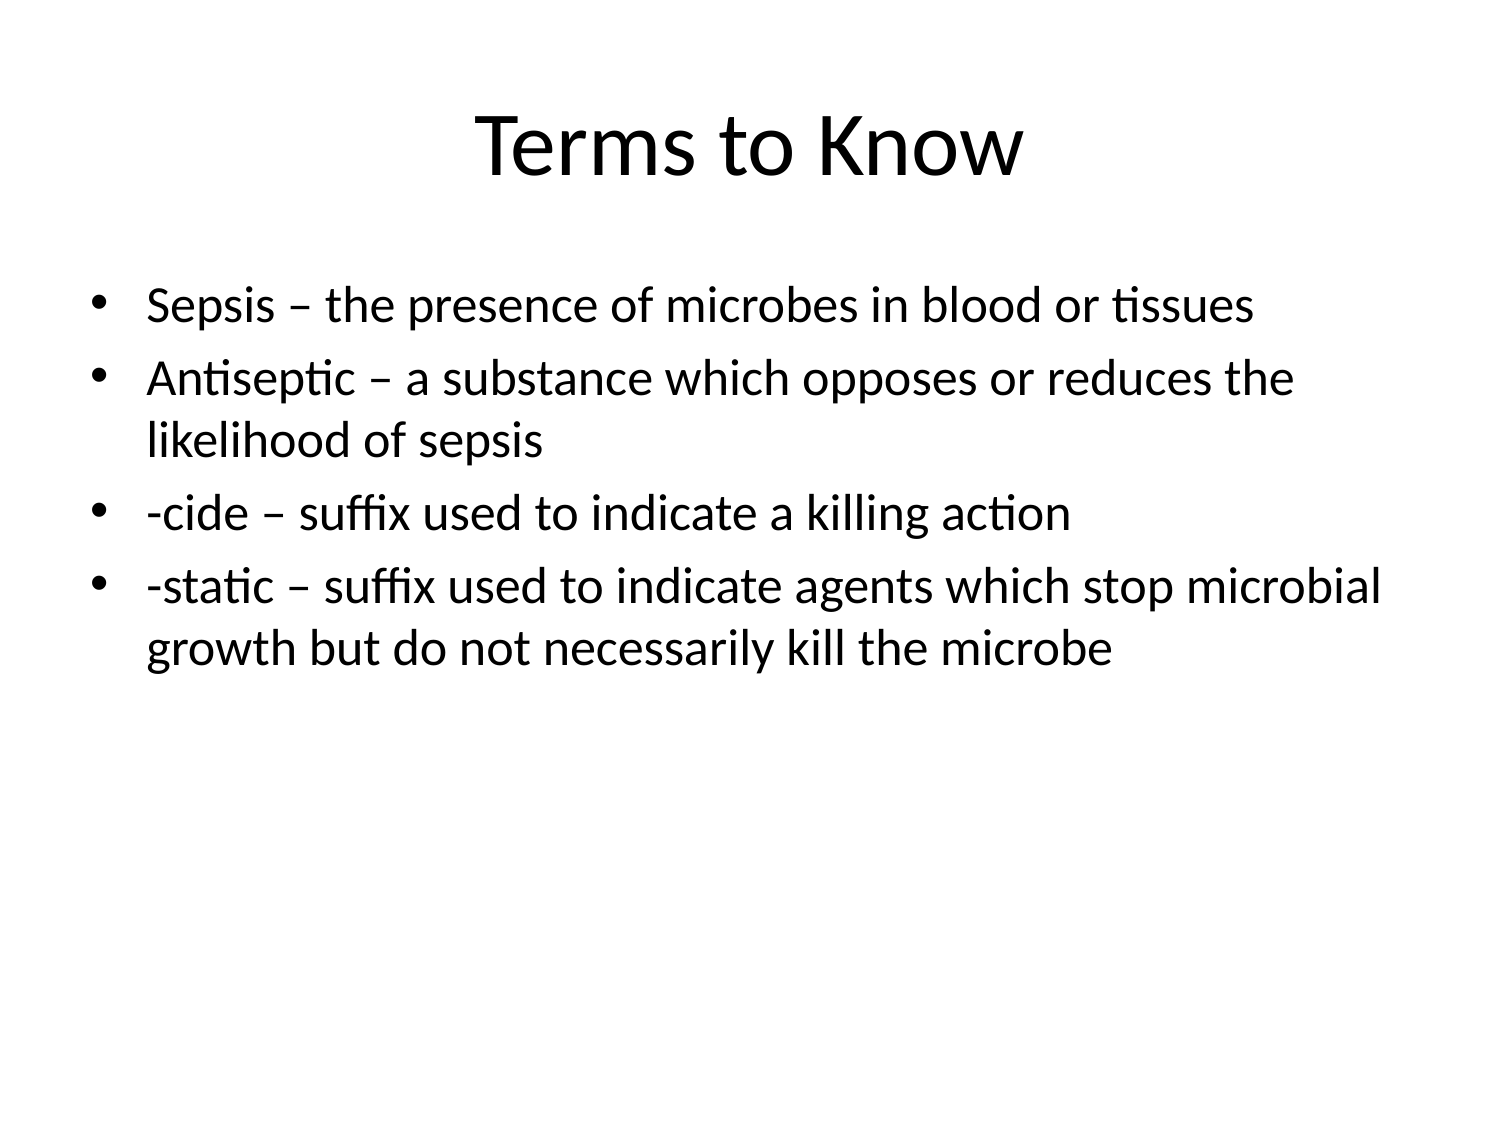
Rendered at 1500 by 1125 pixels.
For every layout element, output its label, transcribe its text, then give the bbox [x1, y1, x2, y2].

list Sepsis – the presence of microbes in blood or tissues Antiseptic – a substance which opposes or reduces the likelihood of sepsis -cide – suffix used to indicate a killing action -static – suffix used to indicate agents which stop microbial growth but do not necessarily kill the microbe [75, 262, 1425, 1005]
title Terms to Know [75, 45, 1425, 233]
